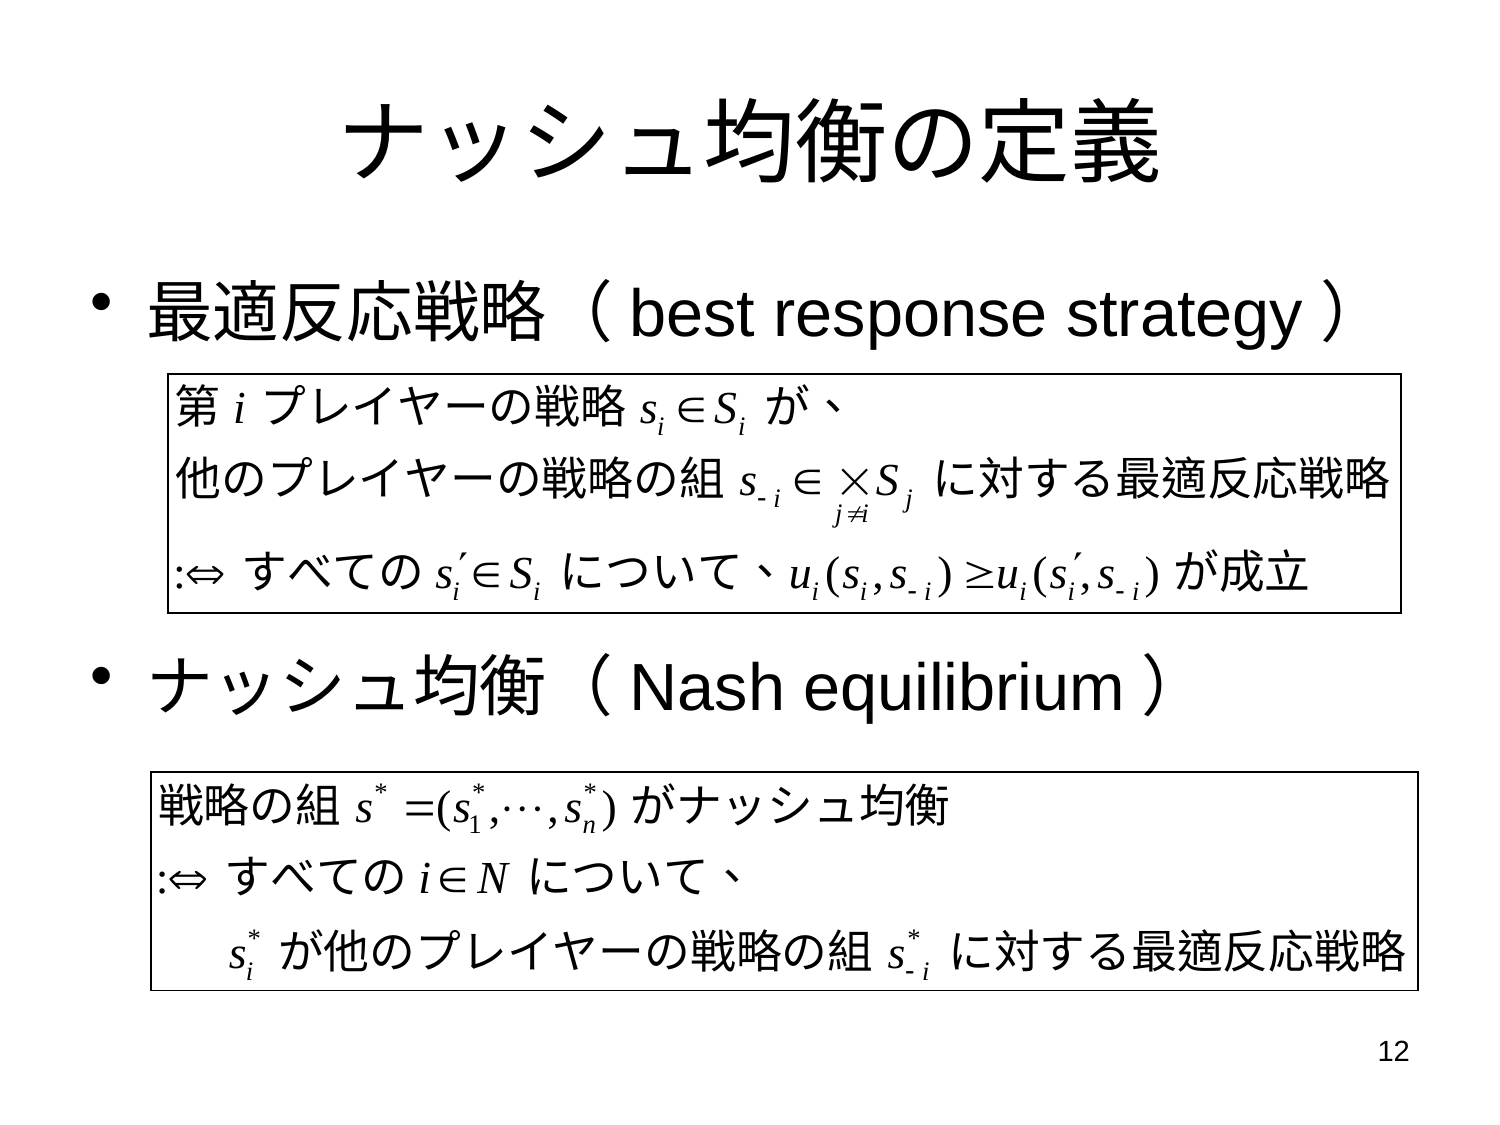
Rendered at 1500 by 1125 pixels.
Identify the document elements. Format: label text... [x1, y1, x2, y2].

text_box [151, 772, 1418, 990]
list 最適反応戦略（best response strategy） ナッシュ均衡（Nash equilibrium） [75, 262, 1425, 1005]
title ナッシュ均衡の定義 [75, 45, 1425, 233]
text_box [168, 374, 1401, 613]
slide_number 12 [1074, 1024, 1426, 1103]
